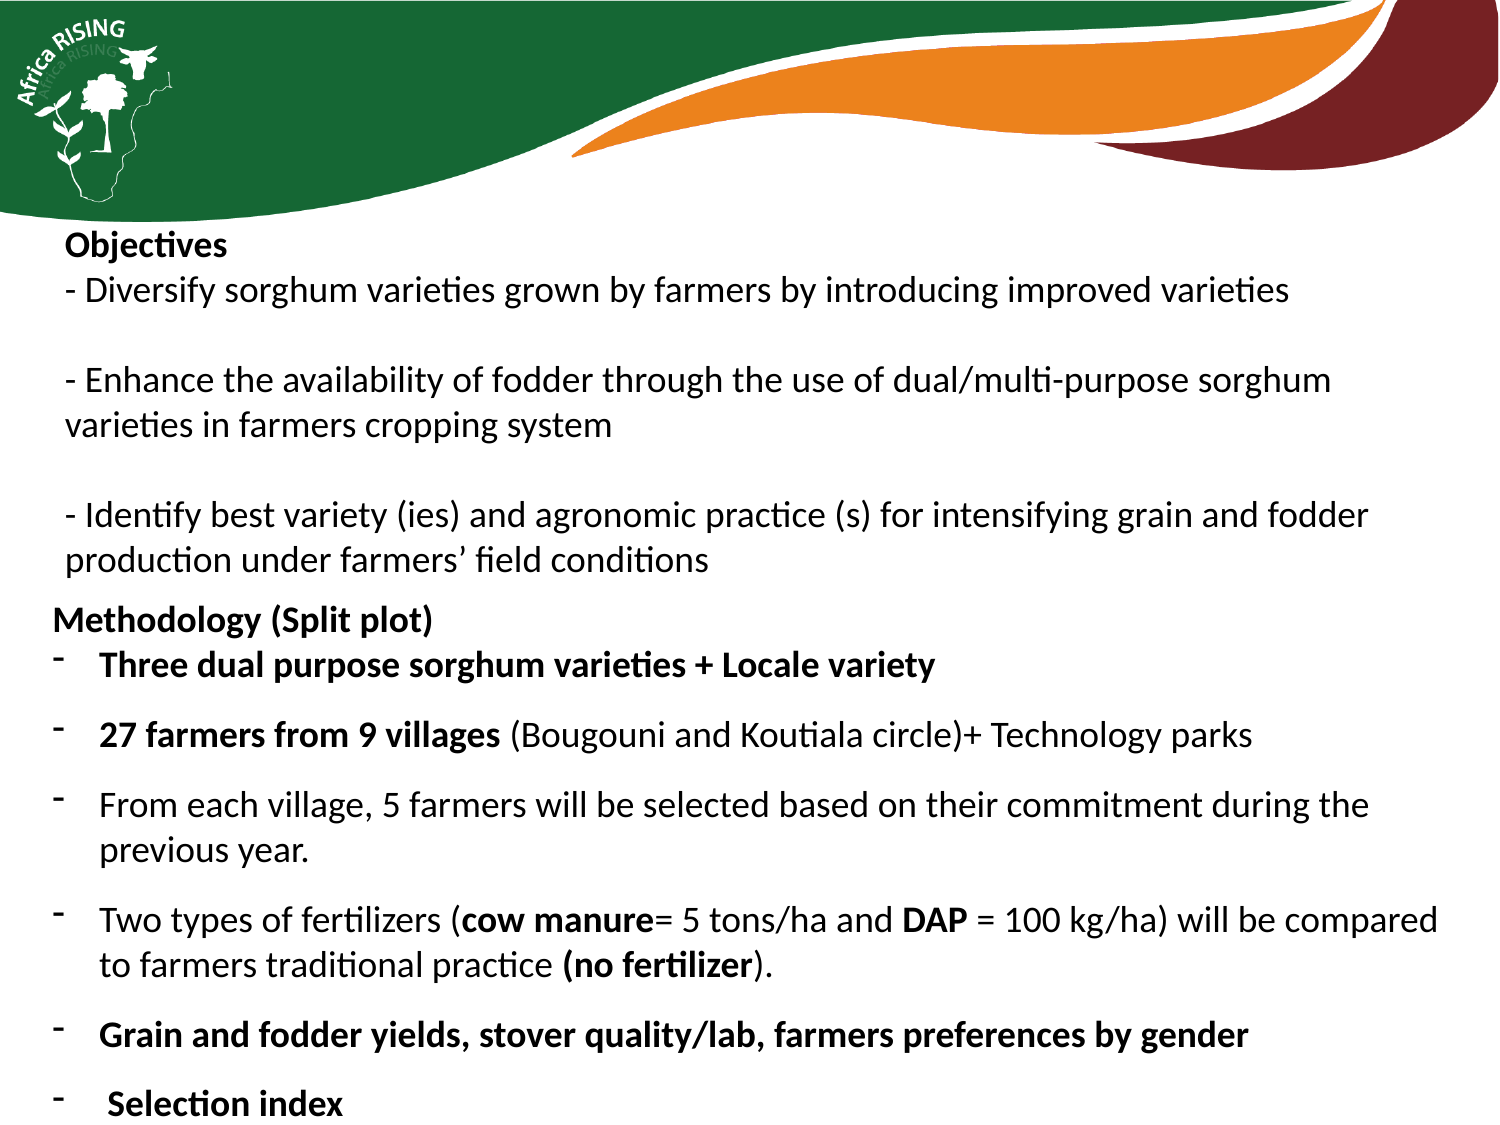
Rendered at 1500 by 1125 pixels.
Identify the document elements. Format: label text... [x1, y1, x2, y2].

picture [0, 0, 1499, 222]
text_box Objectives - Diversify sorghum varieties grown by farmers by introducing improved varieties - Enhance the availability of fodder through the use of dual/multi-purpose sorghum varieties in farmers cropping system - Identify best variety (ies) and agronomic practice (s) for intensifying grain and fodder production under farmers’ field conditions [49, 212, 1413, 587]
text_box Methodology (Split plot) Three dual purpose sorghum varieties + Locale variety 27 farmers from 9 villages (Bougouni and Koutiala circle)+ Technology parks From each village, 5 farmers will be selected based on their commitment during the previous year. Two types of fertilizers (cow manure= 5 tons/ha and DAP = 100 kg/ha) will be compared to farmers traditional practice (no fertilizer). Grain and fodder yields, stover quality/lab, farmers preferences by gender Selection index [37, 587, 1475, 1125]
